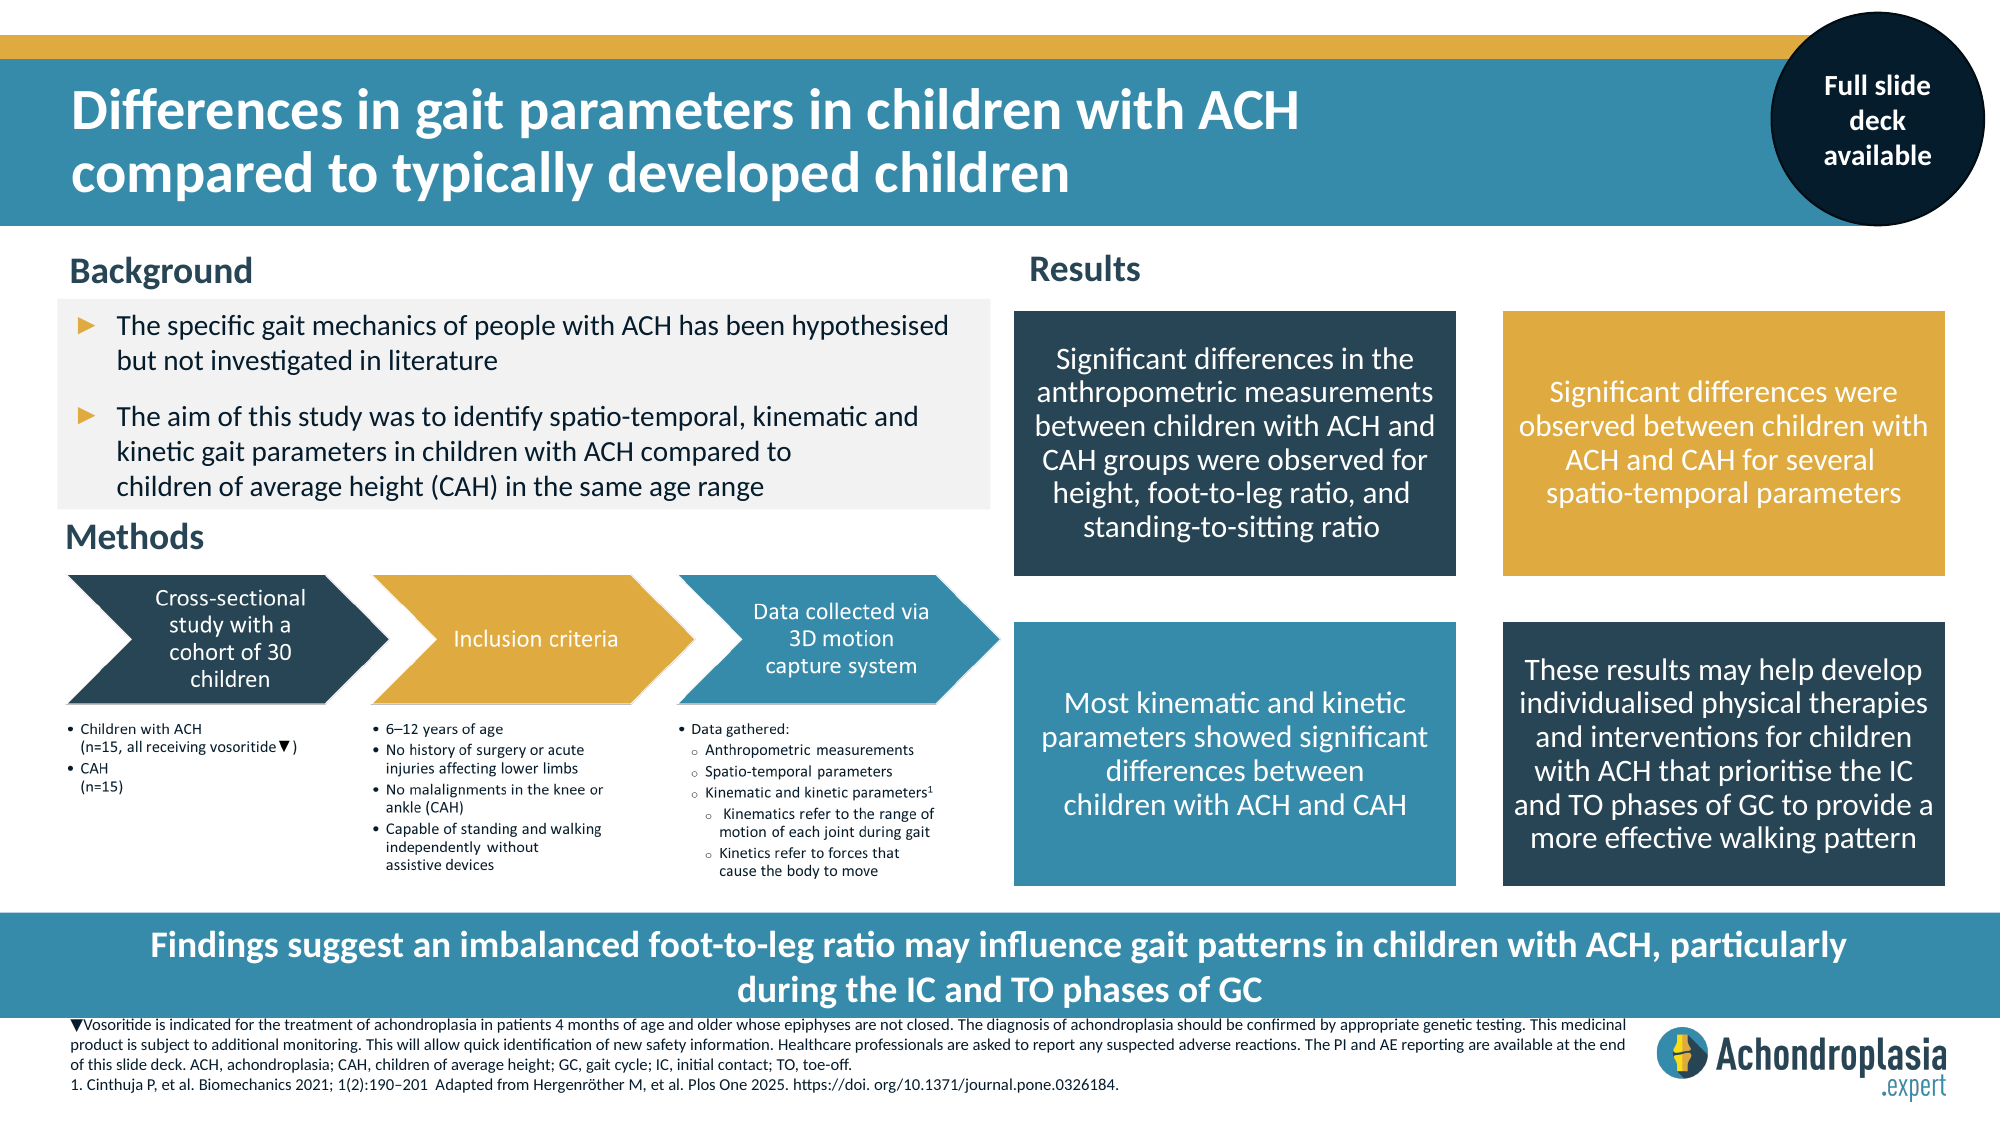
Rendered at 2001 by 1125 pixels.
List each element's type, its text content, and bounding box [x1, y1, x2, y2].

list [1013, 298, 1947, 899]
picture [1656, 1027, 1947, 1102]
text_box Full slide deck available [1770, 11, 1986, 227]
title Differences in gait parameters in children with ACH compared to typically developed children [56, 59, 1855, 225]
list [55, 543, 1001, 912]
list Findings suggest an imbalanced foot-to-leg ratio may influence gait patterns in children with ACH, particularly during the IC and TO phases of GC [0, 912, 2000, 1018]
footer ▼Vosoritide is indicated for the treatment of achondroplasia in patients 4 months of age and older whose epiphyses are not closed. The diagnosis of achondroplasia should be confirmed by appropriate genetic testing. This medicinal product is subject to additional monitoring. This will allow quick identification of new safety information. Healthcare professionals are asked to report any suspected adverse reactions. The PI and AE reporting are available at the end of this slide deck. ACH, achondroplasia; CAH, children of average height; GC, gait cycle; IC, initial contact; TO, toe-off. 1. Cinthuja P, et al. Biomechanics 2021; 1(2):190–201 Adapted from Hergenröther M, et al. Plos One 2025. https://doi. org/10.1371/journal.pone.0326184. [55, 1005, 1656, 1102]
list The specific gait mechanics of people with ACH has been hypothesised but not investigated in literature The aim of this study was to identify spatio-temporal, kinematic and kinetic gait parameters in children with ACH compared to children of average height (CAH) in the same age range [57, 298, 991, 510]
